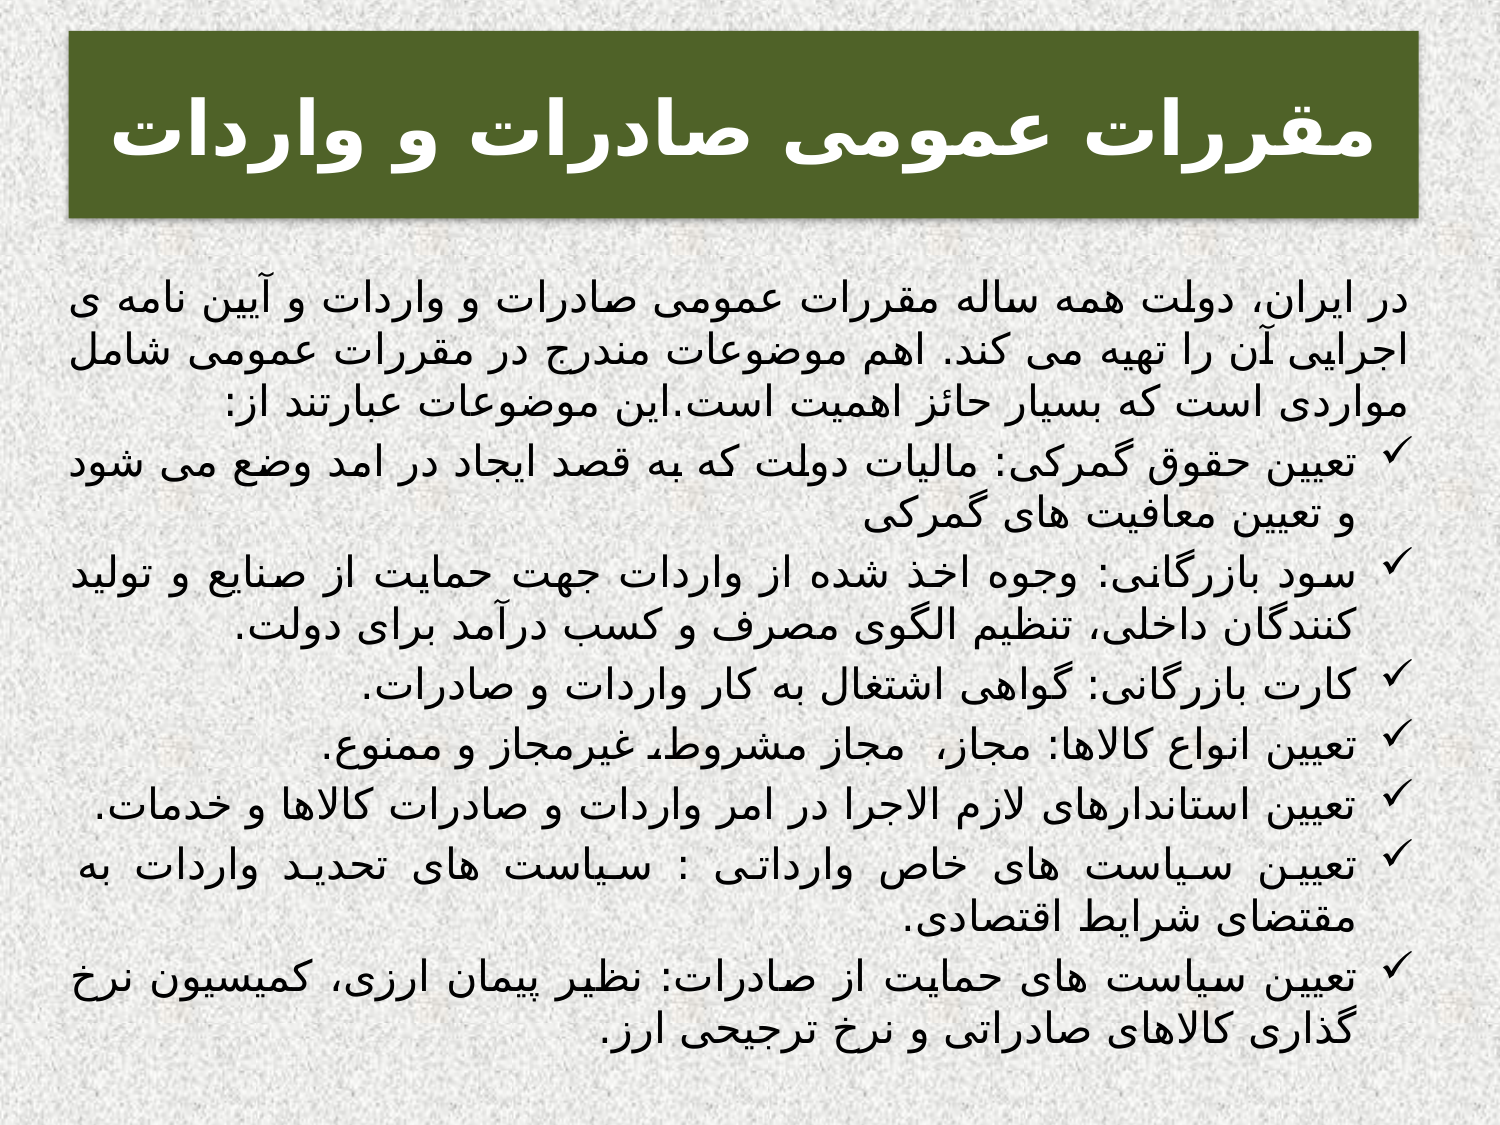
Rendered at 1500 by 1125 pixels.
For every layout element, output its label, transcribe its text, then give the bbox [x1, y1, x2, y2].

list در ایران، دولت همه ساله مقررات عمومی صادرات و واردات و آیین نامه ی اجرایی آن را تهیه می کند. اهم موضوعات مندرج در مقررات عمومی شامل مواردی است که بسیار حائز اهمیت است.این موضوعات عبارتند از: تعیین حقوق گمرکی: مالیات دولت که به قصد ایجاد در امد وضع می شود و تعیین معافیت های گمرکی سود بازرگانی: وجوه اخذ شده از واردات جهت حمایت از صنایع و تولید کنندگان داخلی، تنظیم الگوی مصرف و کسب درآمد برای دولت. کارت بازرگانی: گواهی اشتغال به کار واردات و صادرات. تعیین انواع کالاها: مجاز، مجاز مشروط، غیرمجاز و ممنوع. تعیین استاندارهای لازم الاجرا در امر واردات و صادرات کالاها و خدمات. تعیین سیاست های خاص وارداتی : سیاست های تحدید واردات به مقتضای شرایط اقتصادی. تعیین سیاست های حمایت از صادرات: نظیر پیمان ارزی، کمیسیون نرخ گذاری کالاهای صادراتی و نرخ ترجیحی ارز. [53, 262, 1425, 1071]
title مقررات عمومی صادرات و واردات [68, 30, 1419, 219]
picture [0, 0, 1500, 1125]
